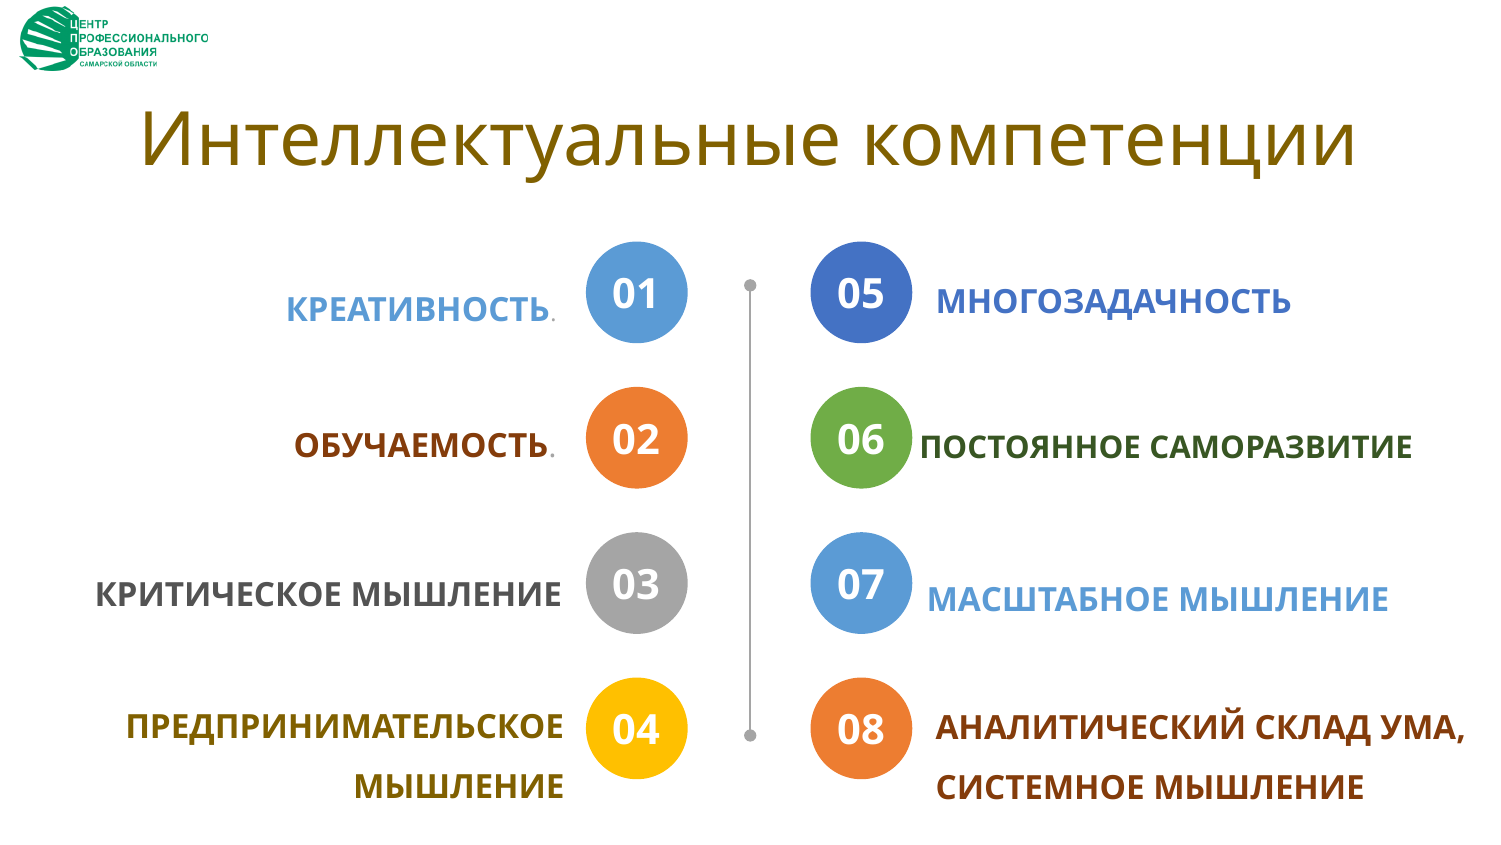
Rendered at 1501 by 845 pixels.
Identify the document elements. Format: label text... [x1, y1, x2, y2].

text_box КРИТИЧЕСКОЕ МЫШЛЕНИЕ [30, 553, 563, 614]
text_box ПОСТОЯННОЕ САМОРАЗВИТИЕ [919, 408, 1501, 465]
text_box 05 [810, 241, 913, 344]
text_box 07 [810, 532, 913, 634]
text_box МАСШТАБНОЕ МЫШЛЕНИЕ [926, 558, 1459, 619]
text_box 04 [585, 677, 688, 780]
text_box КРЕАТИВНОСТЬ. [0, 268, 563, 329]
text_box МНОГОЗАДАЧНОСТЬ [935, 260, 1501, 321]
text_box АНАЛИТИЧЕСКИЙ СКЛАД УМА, СИСТЕМНОЕ МЫШЛЕНИЕ [935, 686, 1501, 806]
text_box 01 [585, 241, 688, 344]
text_box ПРЕДПРИНИМАТЕЛЬСКОЕ МЫШЛЕНИЕ [32, 685, 565, 806]
text_box 08 [810, 677, 913, 780]
title Интеллектуальные компетенции [62, 100, 1436, 183]
text_box 06 [810, 386, 913, 489]
text_box ОБУЧАЕМОСТЬ. [30, 403, 563, 464]
text_box 03 [585, 532, 688, 634]
picture [19, 6, 208, 71]
text_box 02 [585, 386, 688, 489]
